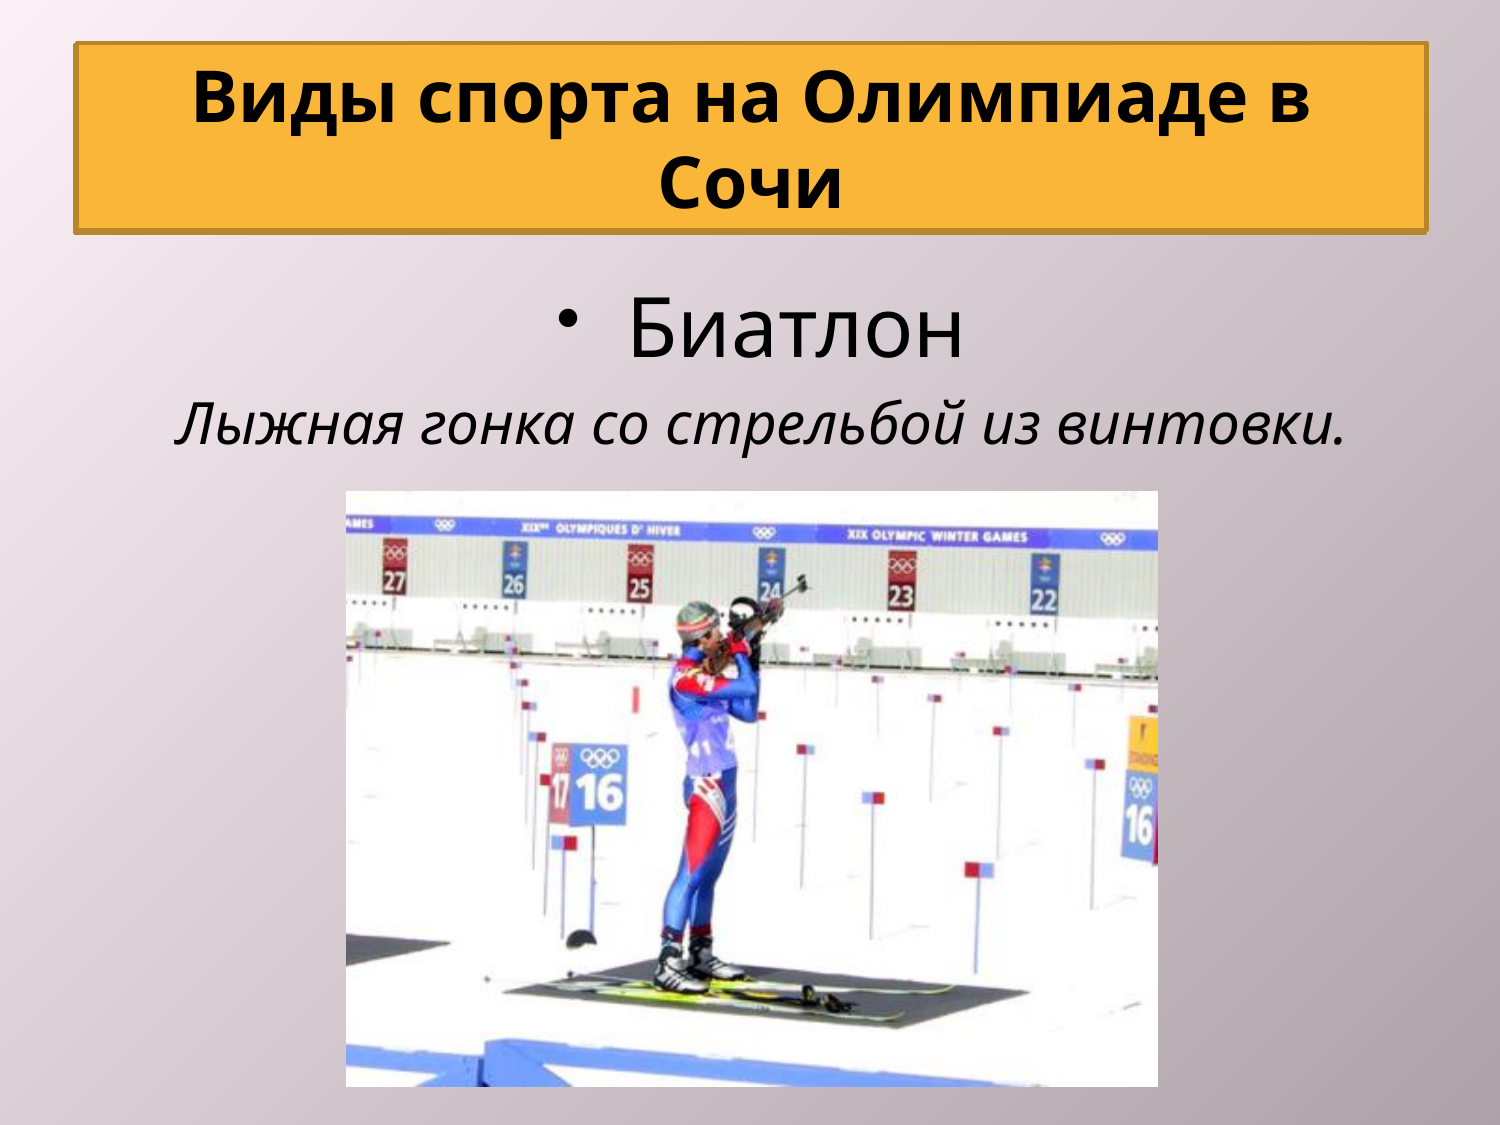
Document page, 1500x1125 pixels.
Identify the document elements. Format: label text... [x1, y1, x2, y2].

text_box Виды спорта на Олимпиаде в Сочи [75, 41, 1429, 232]
title Виды спорта на Олимпиаде в Сочи [73, 43, 1427, 235]
list Биатлон Лыжная гонка со стрельбой из винтовки. [76, 267, 1427, 622]
picture [346, 491, 1158, 1088]
